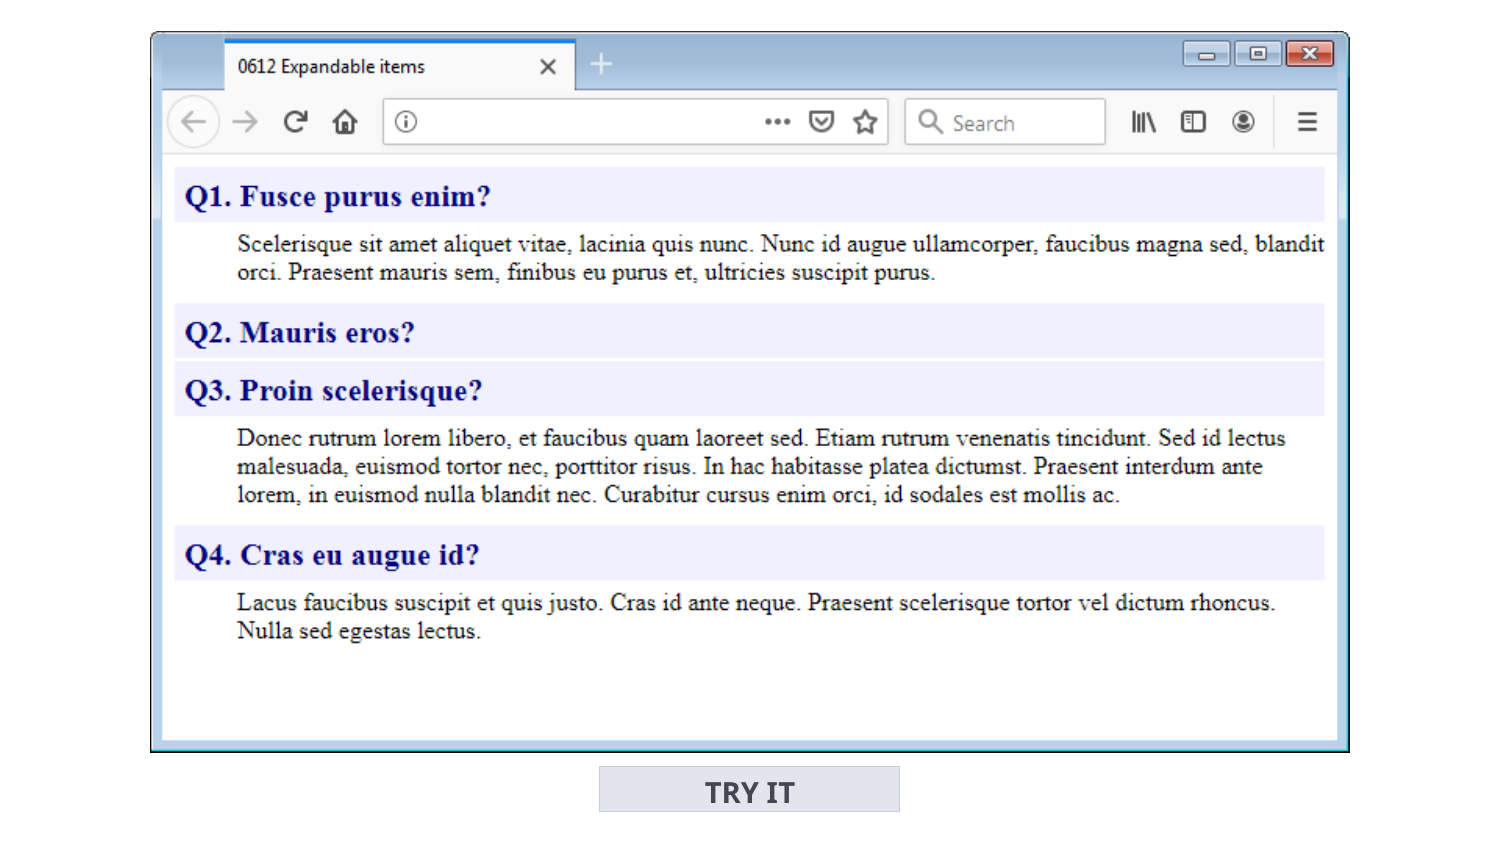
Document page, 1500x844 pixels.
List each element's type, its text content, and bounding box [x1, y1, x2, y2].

picture [149, 31, 1351, 753]
text_box TRY IT [599, 766, 900, 812]
